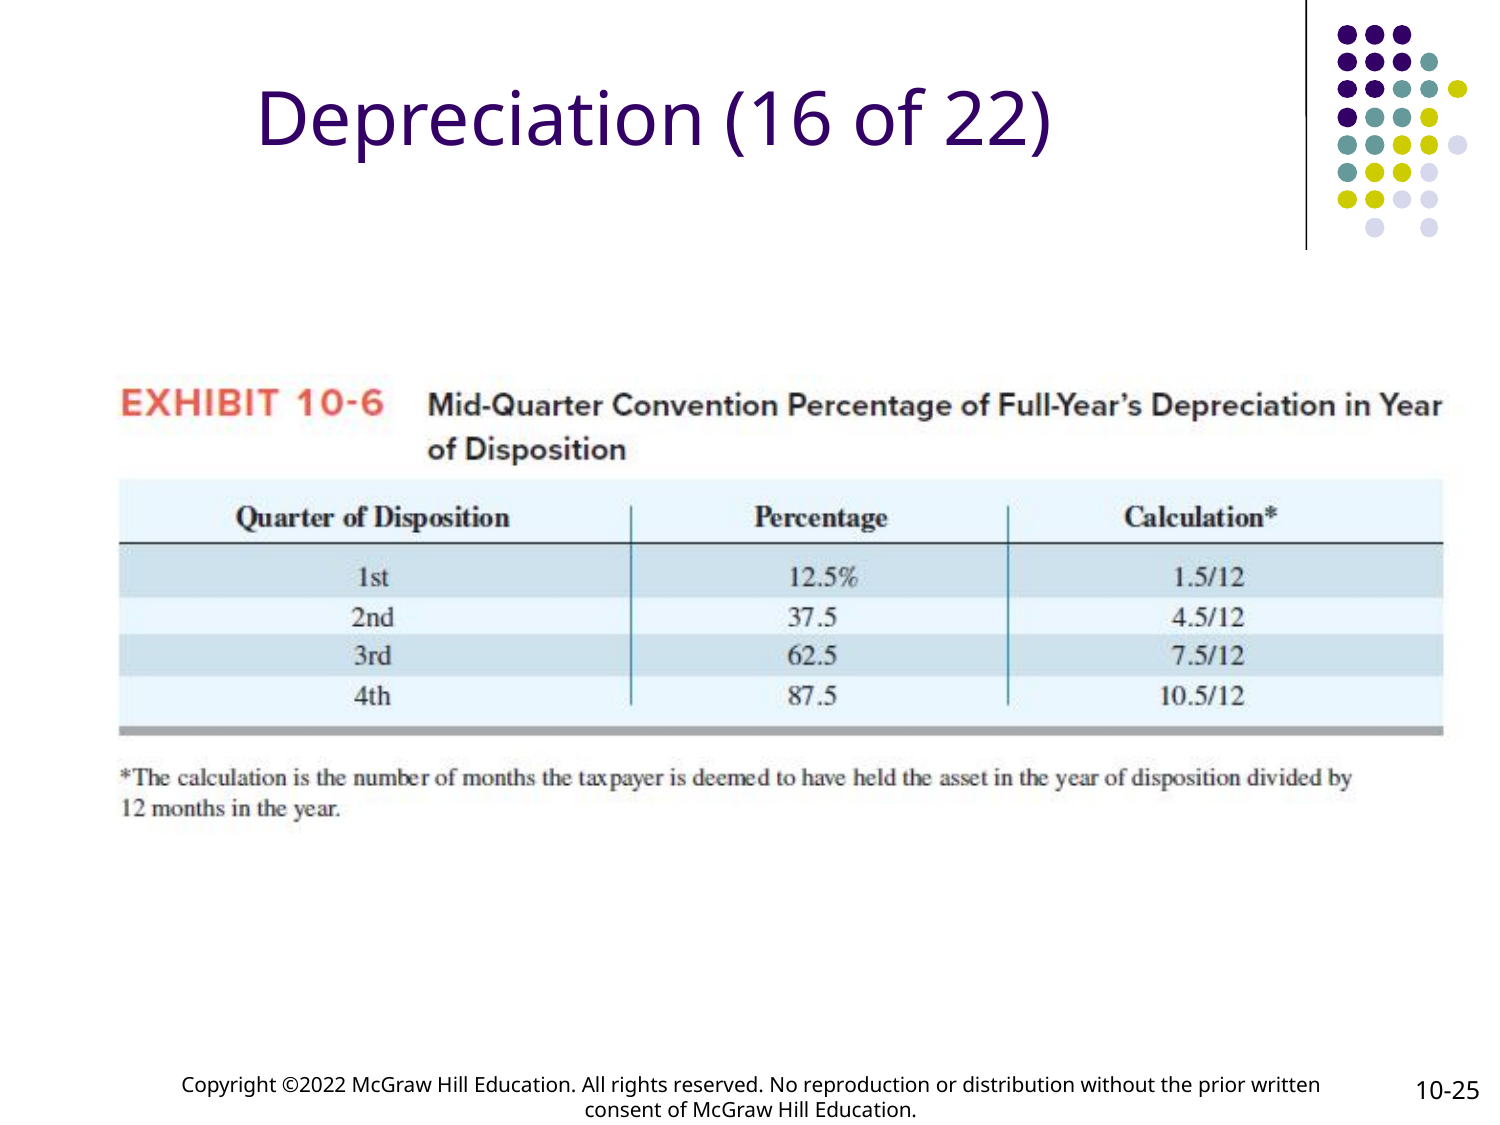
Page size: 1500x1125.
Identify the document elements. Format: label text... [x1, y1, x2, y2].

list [87, 374, 1465, 854]
title Depreciation (16 of 22) [32, 8, 1275, 234]
slide_number 10-25 [1345, 1061, 1496, 1122]
